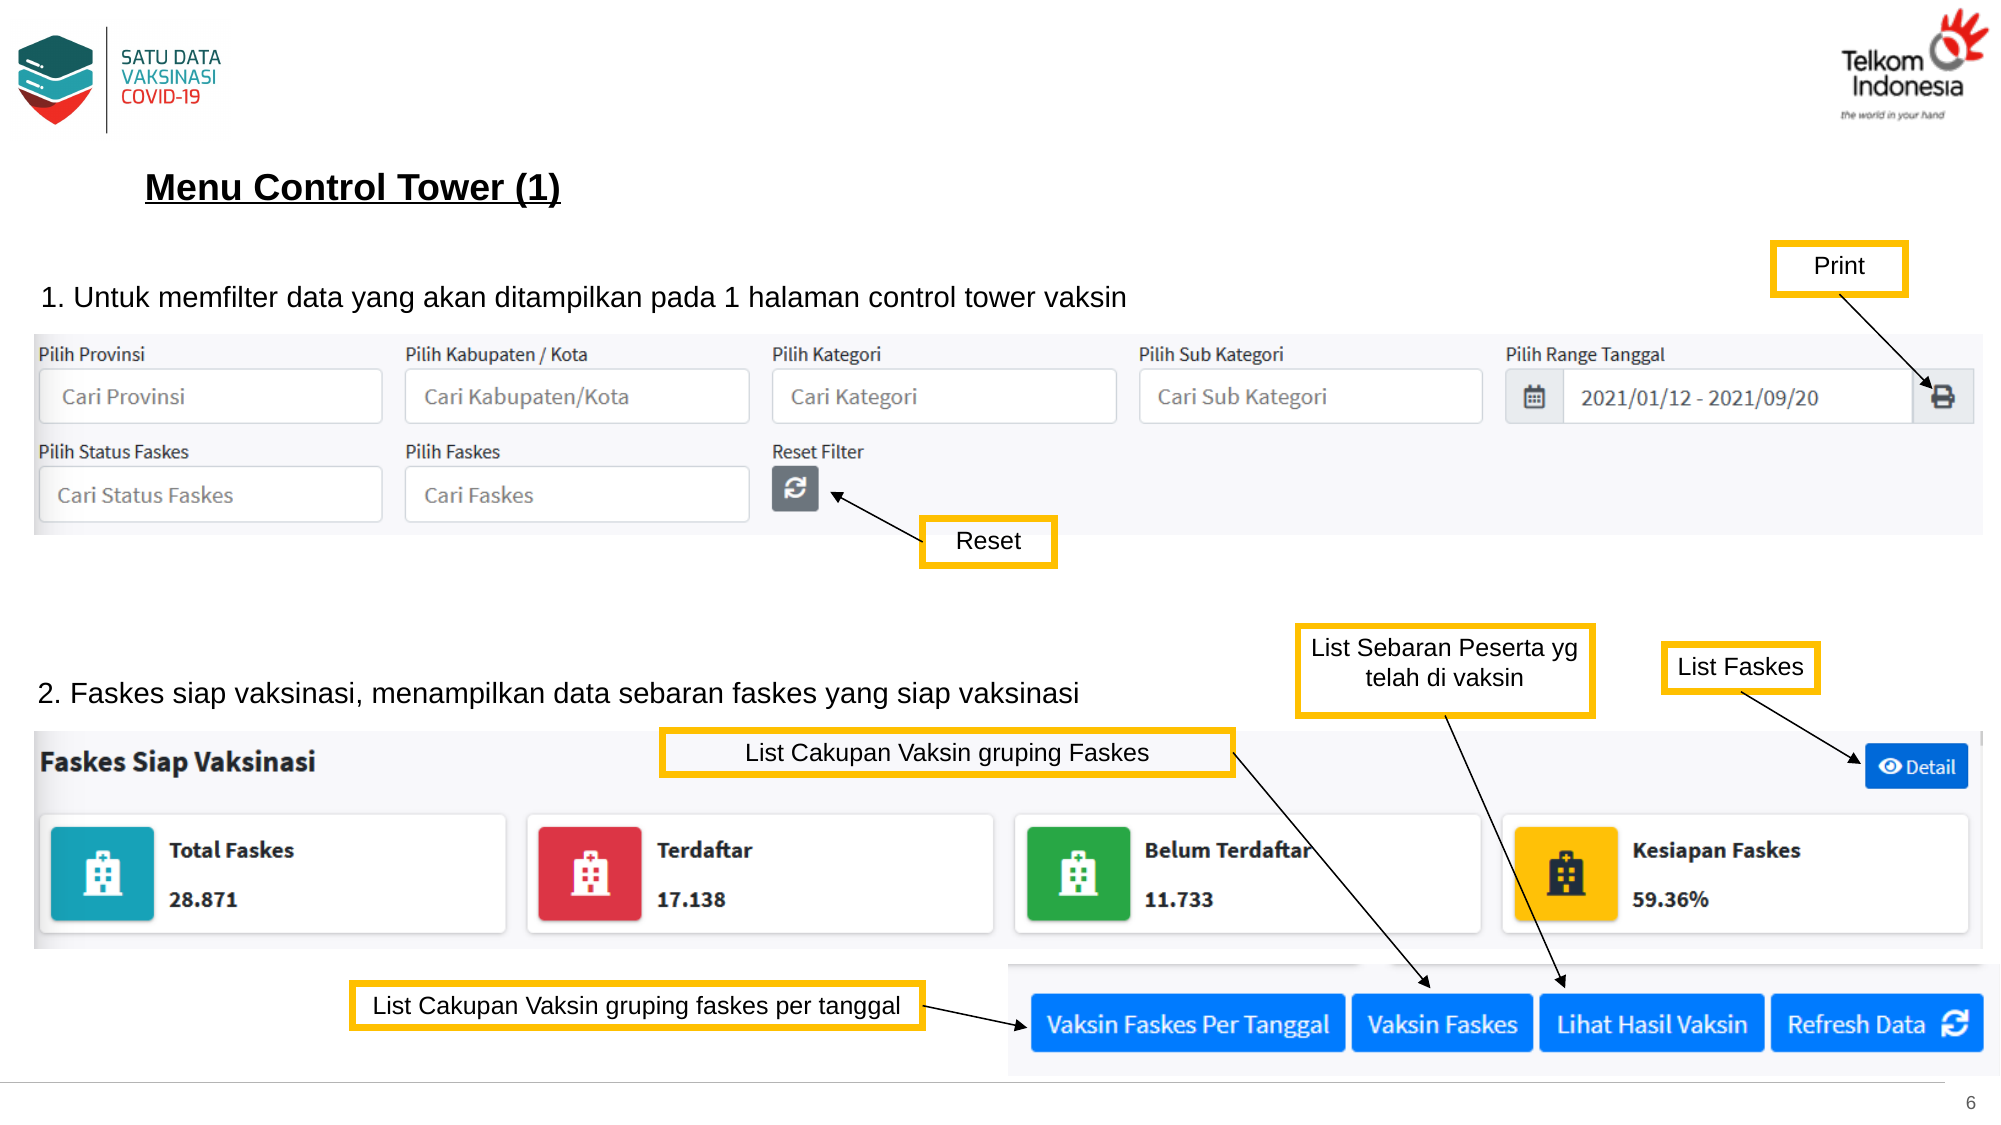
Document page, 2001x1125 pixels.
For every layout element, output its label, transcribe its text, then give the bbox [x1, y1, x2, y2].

picture [34, 731, 1445, 949]
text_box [1445, 715, 1566, 989]
text_box Print [1773, 242, 1907, 295]
text_box List Faskes [1663, 643, 1818, 693]
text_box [1839, 294, 1933, 389]
text_box 2. Faskes siap vaksinasi, menampilkan data sebaran faskes yang siap vaksinasi [31, 668, 1088, 715]
text_box List Sebaran Peserta yg telah di vaksin [1297, 625, 1593, 716]
picture [1831, 0, 1998, 139]
text_box Menu Control Tower (1) [118, 160, 588, 216]
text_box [922, 1005, 1028, 1028]
picture [10, 19, 231, 141]
text_box Reset [922, 535, 1056, 567]
text_box List Cakupan Vaksin gruping faskes per tanggal [351, 982, 924, 1029]
picture [1566, 731, 1983, 949]
picture [34, 334, 1983, 535]
picture [1008, 964, 2000, 1076]
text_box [830, 491, 923, 542]
text_box 1. Untuk memfilter data yang akan ditampilkan pada 1 halaman control tower vaksin [35, 272, 1136, 319]
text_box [1233, 752, 1431, 989]
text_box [1740, 691, 1862, 764]
